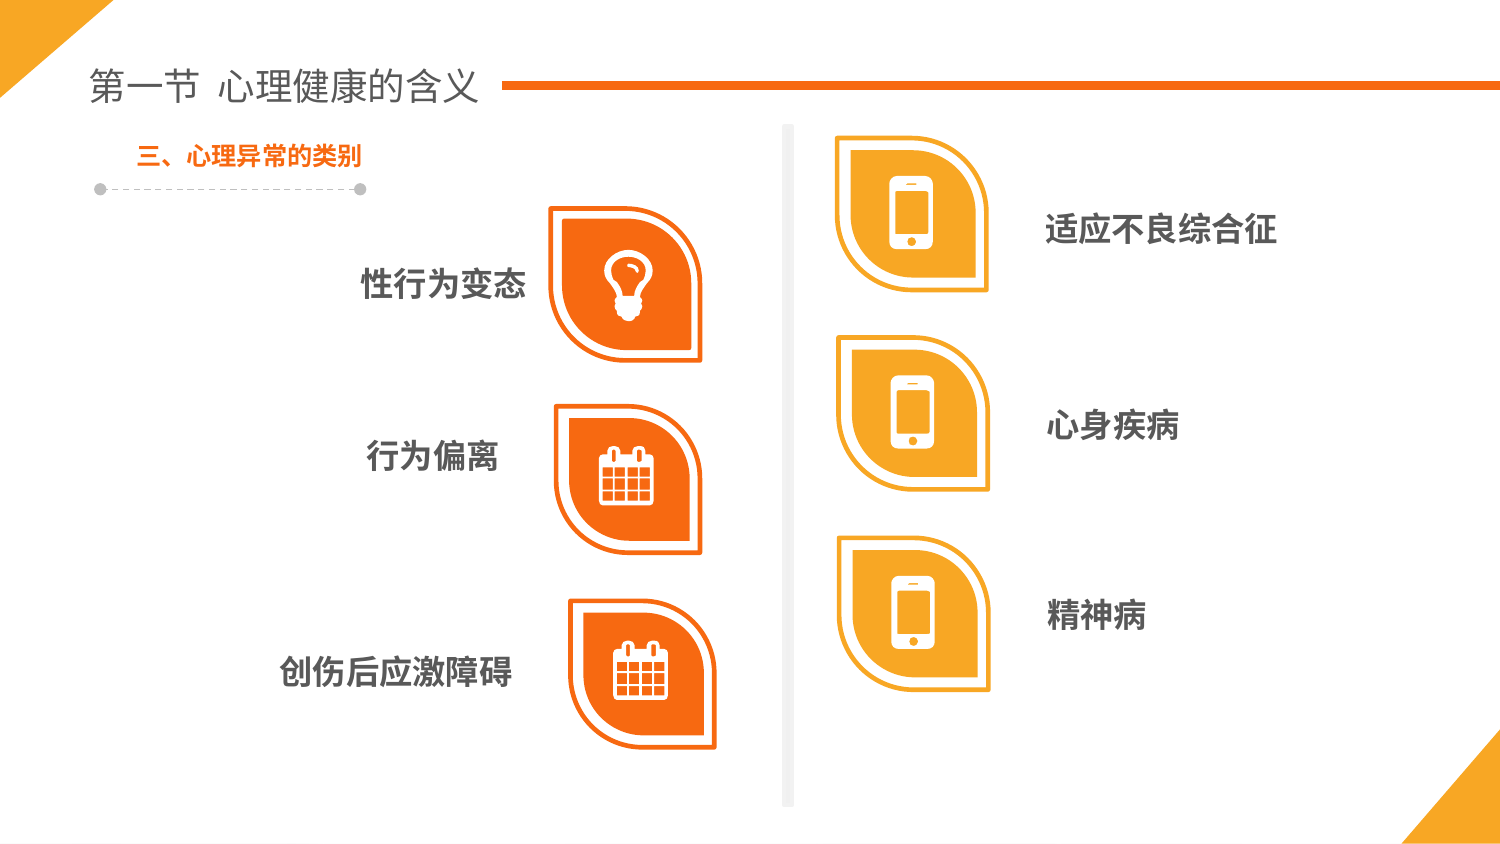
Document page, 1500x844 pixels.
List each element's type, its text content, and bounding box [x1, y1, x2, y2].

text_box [264, 600, 715, 748]
text_box [0, 0, 116, 100]
text_box 第一节 心理健康的含义 [88, 54, 502, 117]
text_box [838, 337, 1192, 490]
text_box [351, 406, 701, 553]
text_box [836, 137, 1191, 291]
text_box [1399, 727, 1500, 844]
text_box [782, 124, 794, 807]
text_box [838, 537, 1193, 690]
text_box 三、心理异常的类别 [112, 140, 349, 171]
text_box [408, 208, 701, 361]
